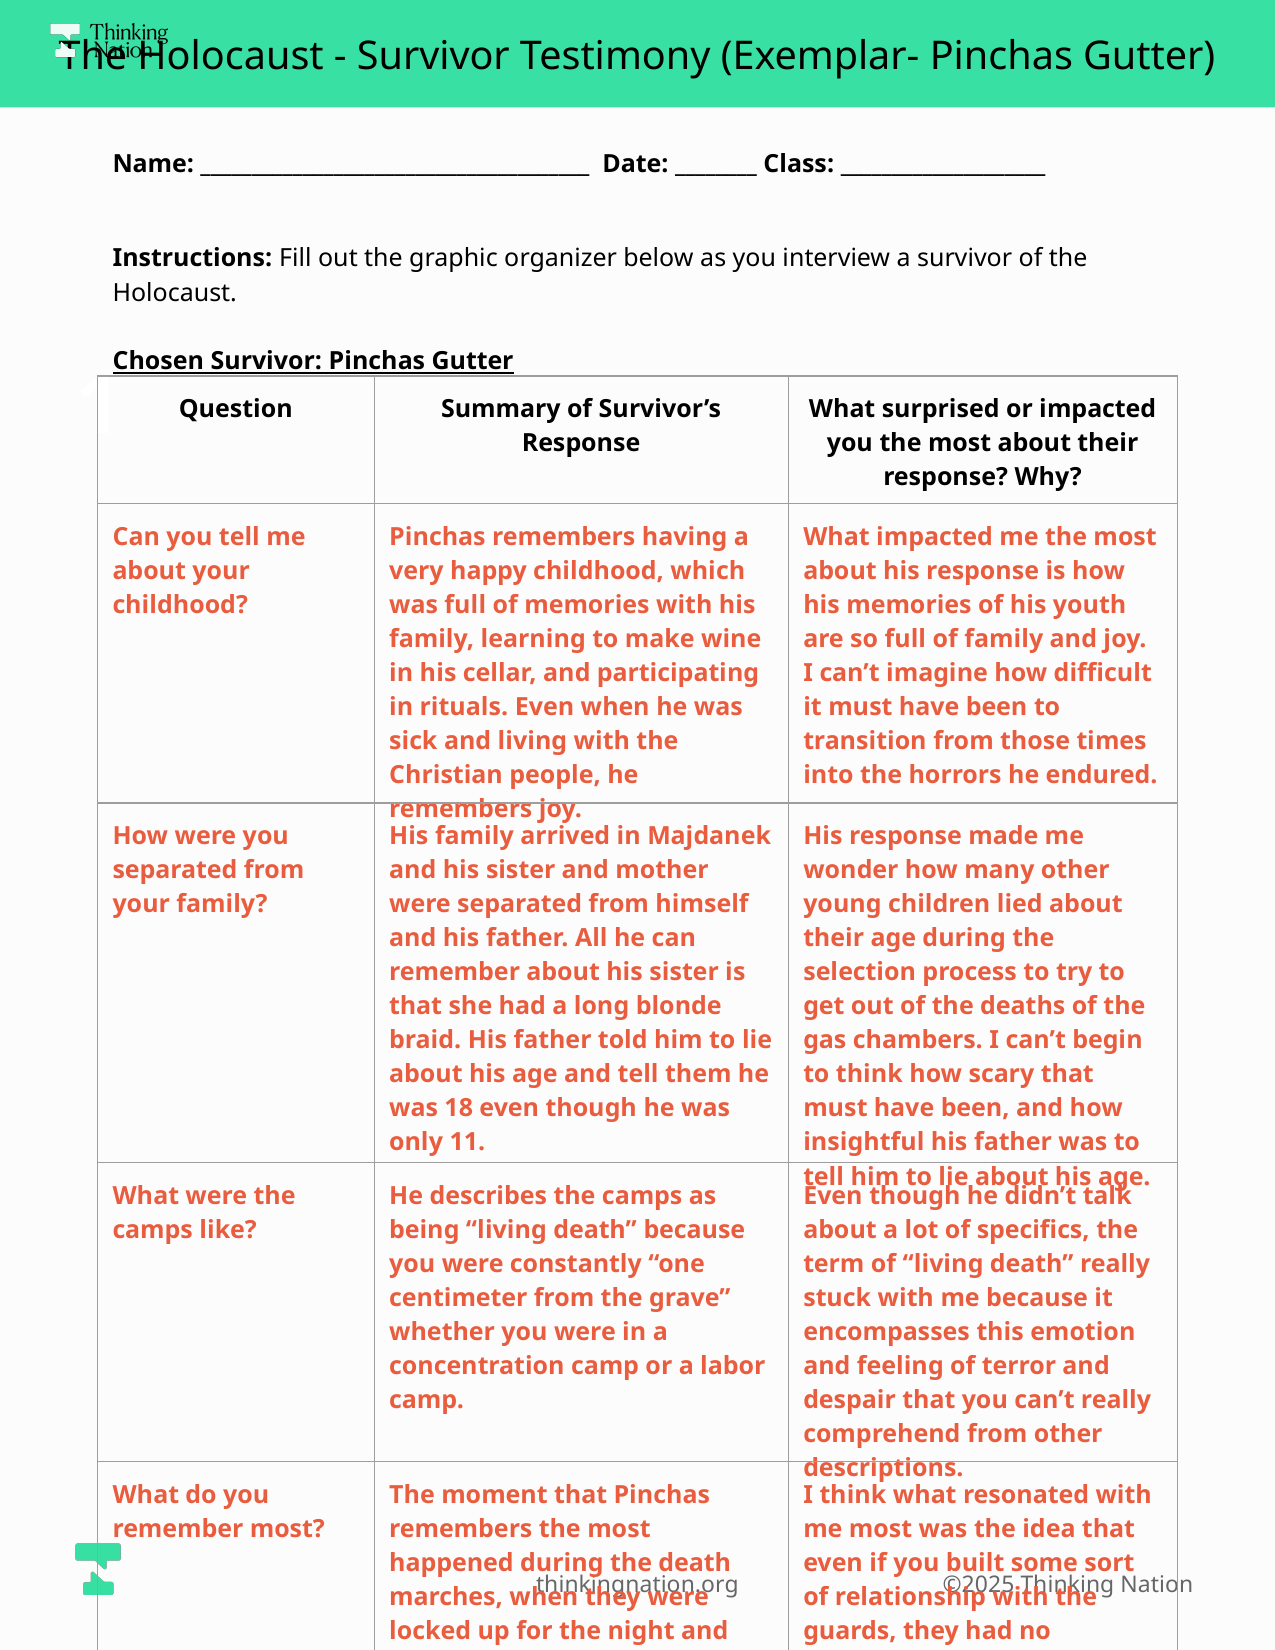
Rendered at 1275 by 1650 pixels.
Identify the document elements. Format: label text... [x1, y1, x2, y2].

table_cell What do you remember most? [98, 1462, 374, 1650]
text_box 1 [30, 315, 165, 450]
text_box Name: ______________________________________ Date: ________ Class: ____________________ Instructions: Fill out the graphic organizer below as you interview a survivor of the Holocaust. Chosen Survivor: Pinchas Gutter [97, 132, 1178, 375]
table_header Question [98, 377, 374, 503]
table_cell Pinchas remembers having a very happy childhood, which was full of memories with his family, learning to make wine in his cellar, and participating in rituals. Even when he was sick and living with the Christian people, he remembers joy. [375, 504, 788, 802]
table_cell Can you tell me about your childhood? [98, 504, 374, 802]
table_cell Even though he didn’t talk about a lot of specifics, the term of “living death” really stuck with me because it encompasses this emotion and feeling of terror and despair that you can’t really comprehend from other descriptions. [789, 1163, 1177, 1461]
table_cell What were the camps like? [98, 1163, 374, 1461]
table_cell How were you separated from your family? [98, 804, 374, 1162]
picture [36, 12, 172, 69]
table_cell I think what resonated with me most was the idea that even if you built some sort of relationship with the guards, they had no requirement to protect you and would not hesitate to kill you if they needed to, even for a small infraction like oversleeping. I also was shocked that a prisoner took the boots of the dying man before his body even stopped moving; it speaks volumes about how desperate these prisoners were and how mistreated they were. [789, 1462, 1177, 1650]
table_cell He describes the camps as being “living death” because you were constantly “one centimeter from the grave” whether you were in a concentration camp or a labor camp. [375, 1163, 788, 1461]
text_box The Holocaust - Survivor Testimony (Exemplar- Pinchas Gutter) [0, 0, 1275, 108]
table_cell What impacted me the most about his response is how his memories of his youth are so full of family and joy. I can’t imagine how difficult it must have been to transition from those times into the horrors he endured. [789, 504, 1177, 802]
table_header Summary of Survivor’s Response [375, 377, 788, 503]
table_cell The moment that Pinchas remembers the most happened during the death marches, when they were locked up for the night and then recounted in the morning before they continued. During the counts in the morning, one man was missing. It was the man who was a favorite of one of the guards. He was given special treatment- had good boots, well dressed, well fed, etc. He was missing in the morning and when they finally found him, they found that he overslept. So the guard who always supported him and kind of looked over him had to take him out and shoot him. It was particularly violent, and Pinchas remembers being shocked that even though this man had been favored by the guard, it did not prevent him from shooting him when he overslept. As soon as he was shot, before his body even stopped moving, one of the prisoners ran up and took his boots. [375, 1462, 788, 1650]
picture [62, 1533, 134, 1605]
text_box ©2025 Thinking Nation [1178, 1553, 1210, 1605]
table_header What surprised or impacted you the most about their response? Why? [789, 377, 1177, 503]
table_cell His response made me wonder how many other young children lied about their age during the selection process to try to get out of the deaths of the gas chambers. I can’t begin to think how scary that must have been, and how insightful his father was to tell him to lie about his age. [789, 804, 1177, 1162]
table_cell His family arrived in Majdanek and his sister and mother were separated from himself and his father. All he can remember about his sister is that she had a long blonde braid. His father told him to lie about his age and tell them he was 18 even though he was only 11. [375, 804, 788, 1162]
